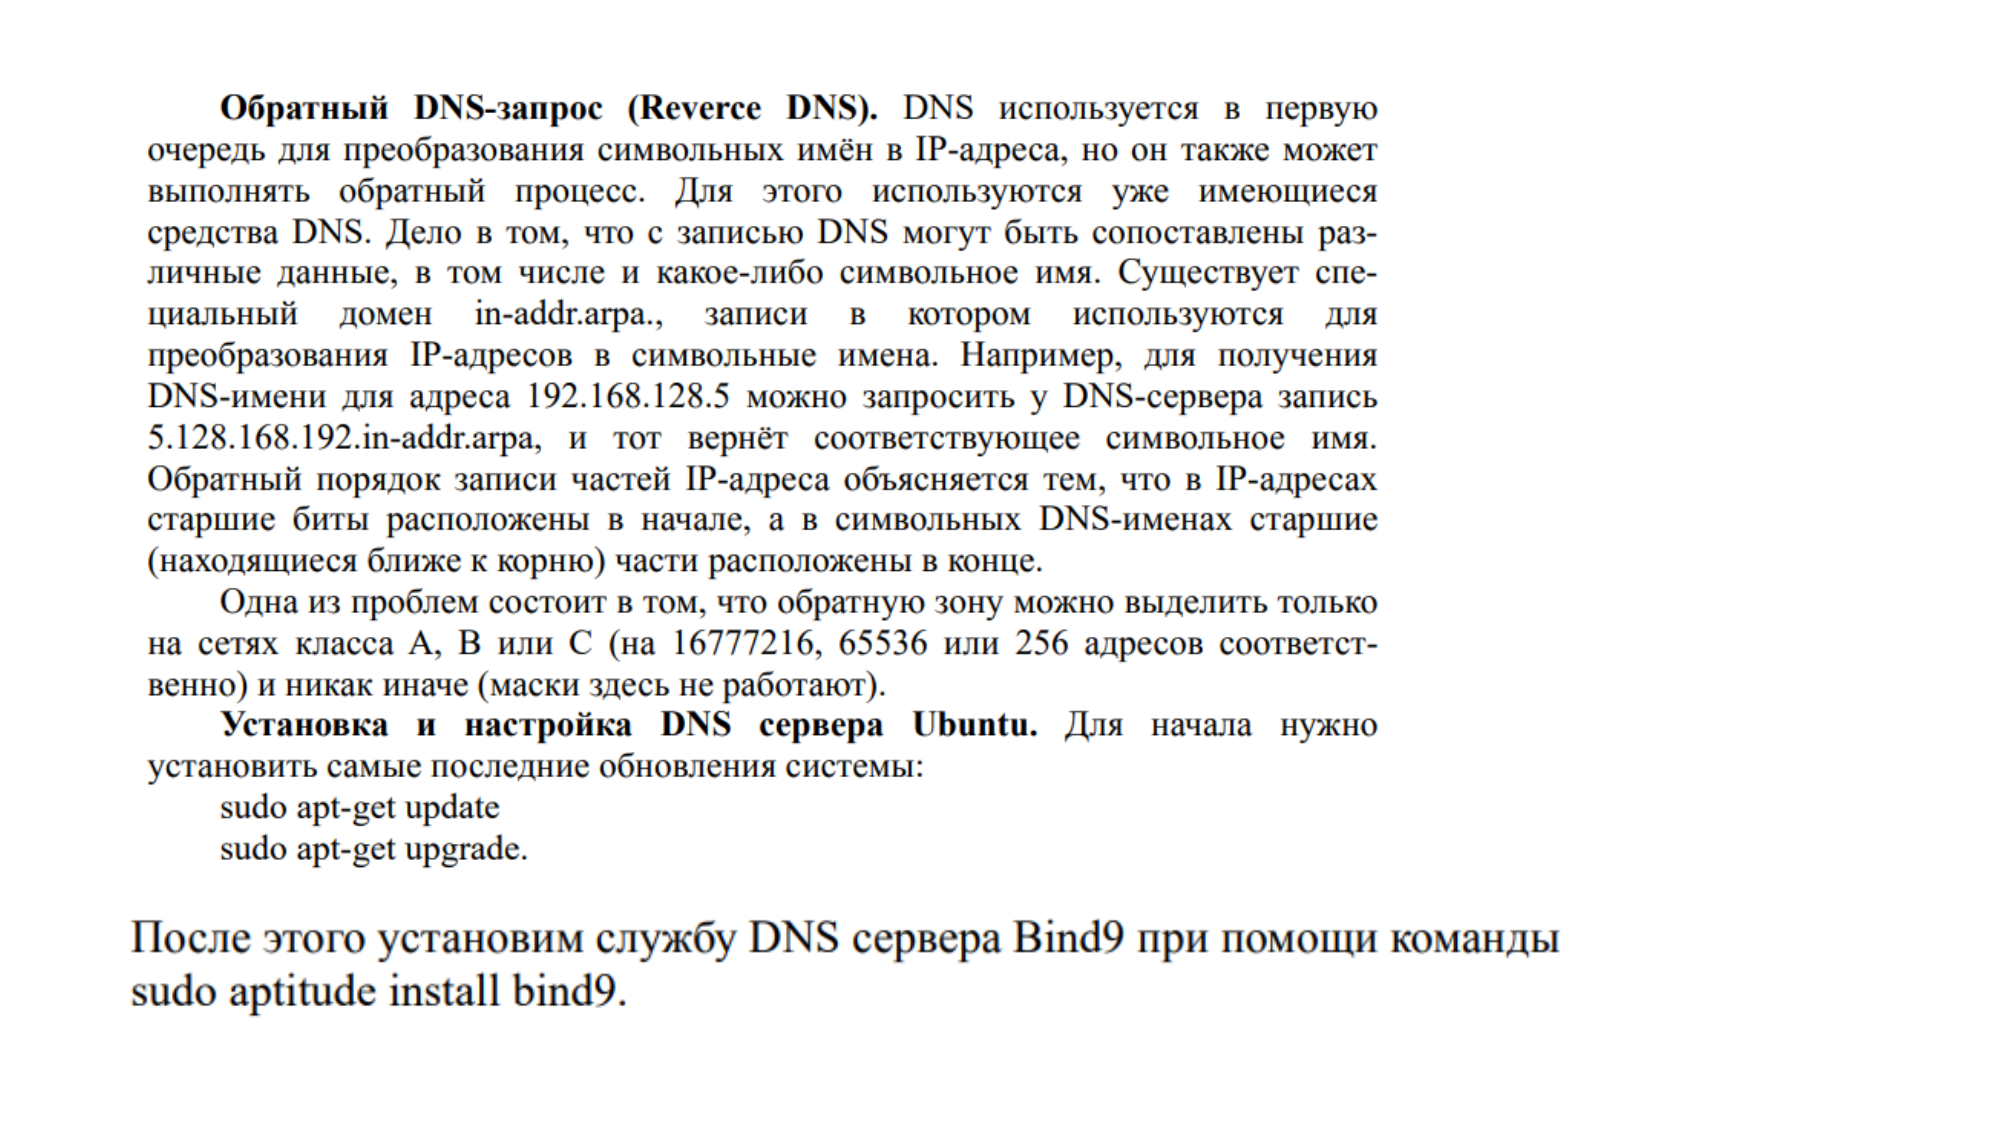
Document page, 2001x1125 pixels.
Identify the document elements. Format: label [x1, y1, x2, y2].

picture [112, 90, 1581, 1021]
